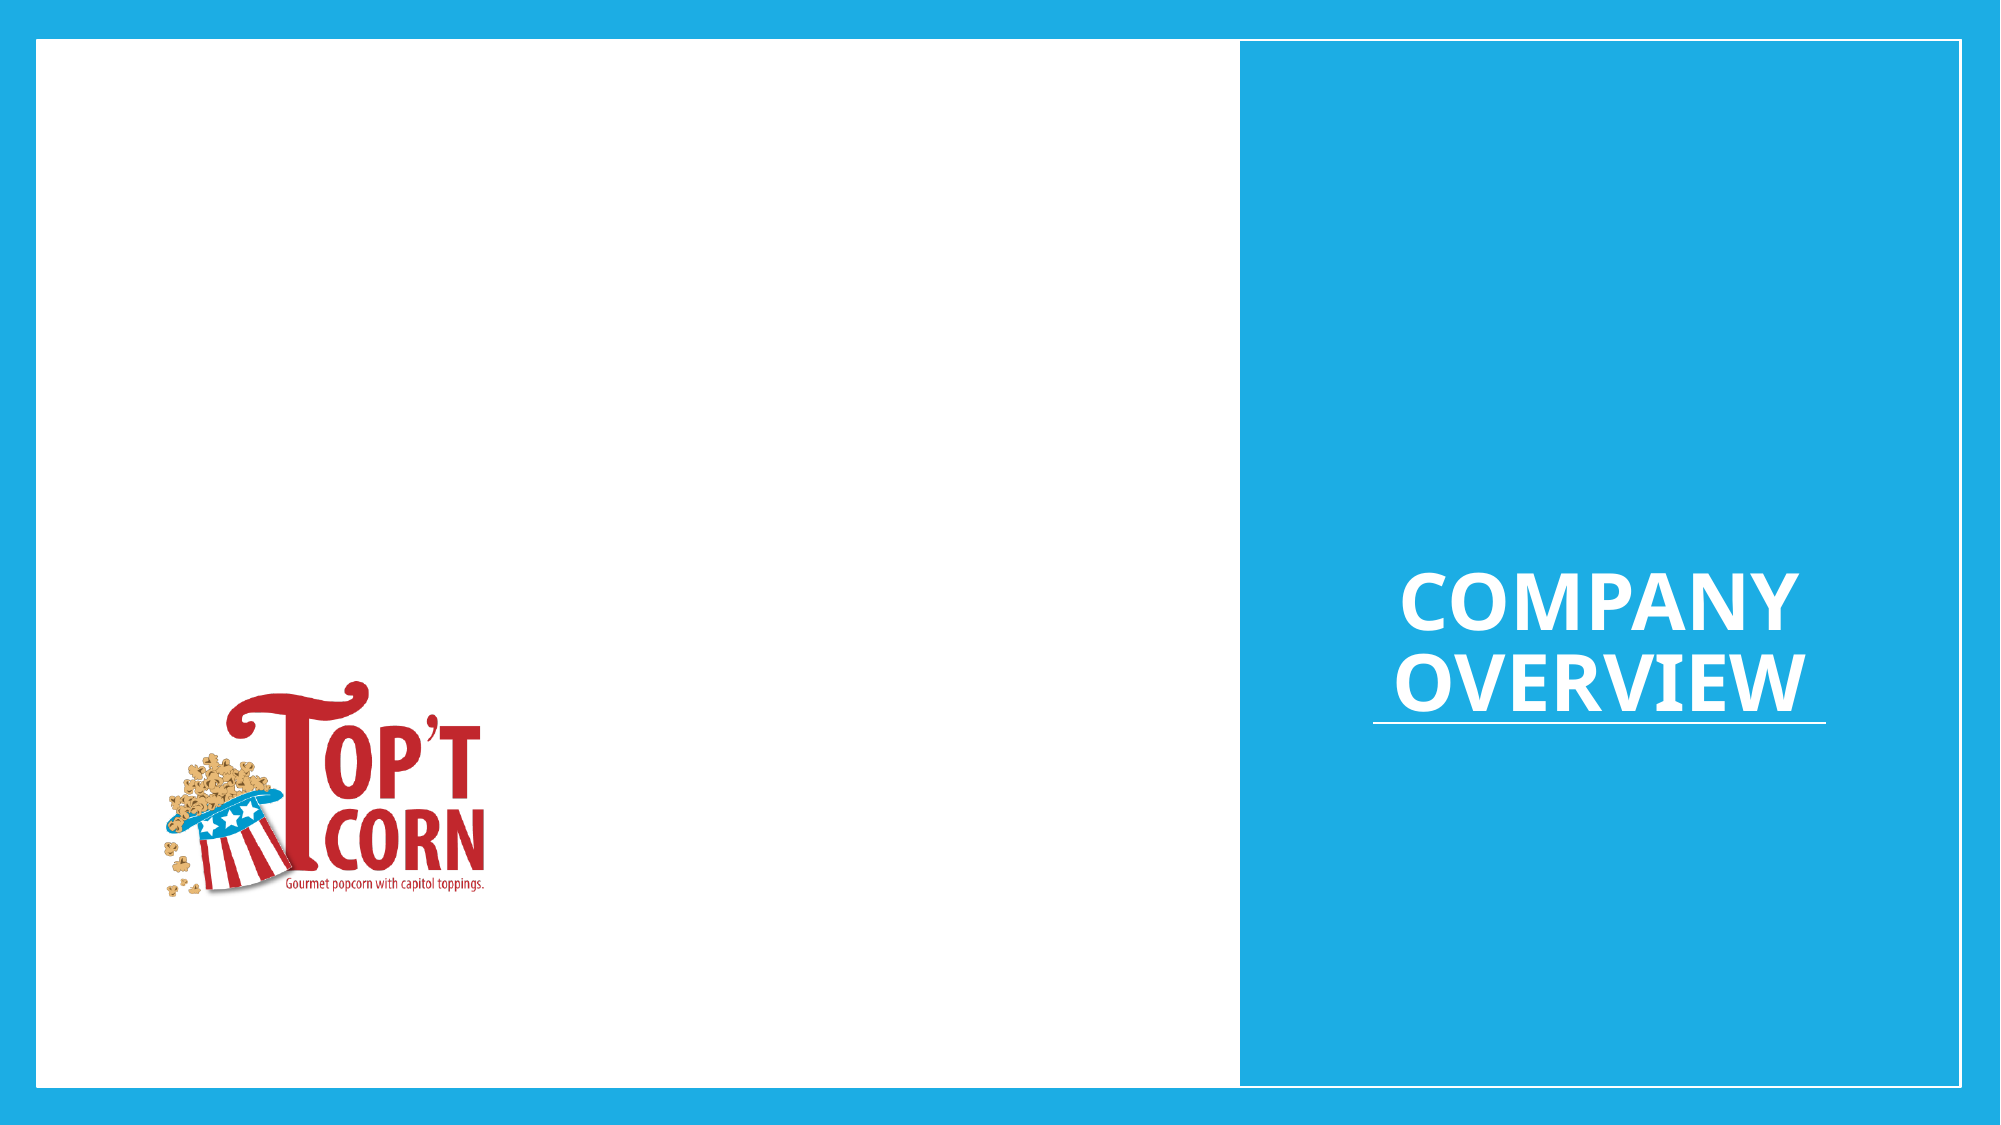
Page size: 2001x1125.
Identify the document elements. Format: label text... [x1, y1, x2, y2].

title CoMpany Overview [1344, 140, 1855, 735]
picture [141, 665, 510, 910]
text_box [36, 39, 1962, 1088]
